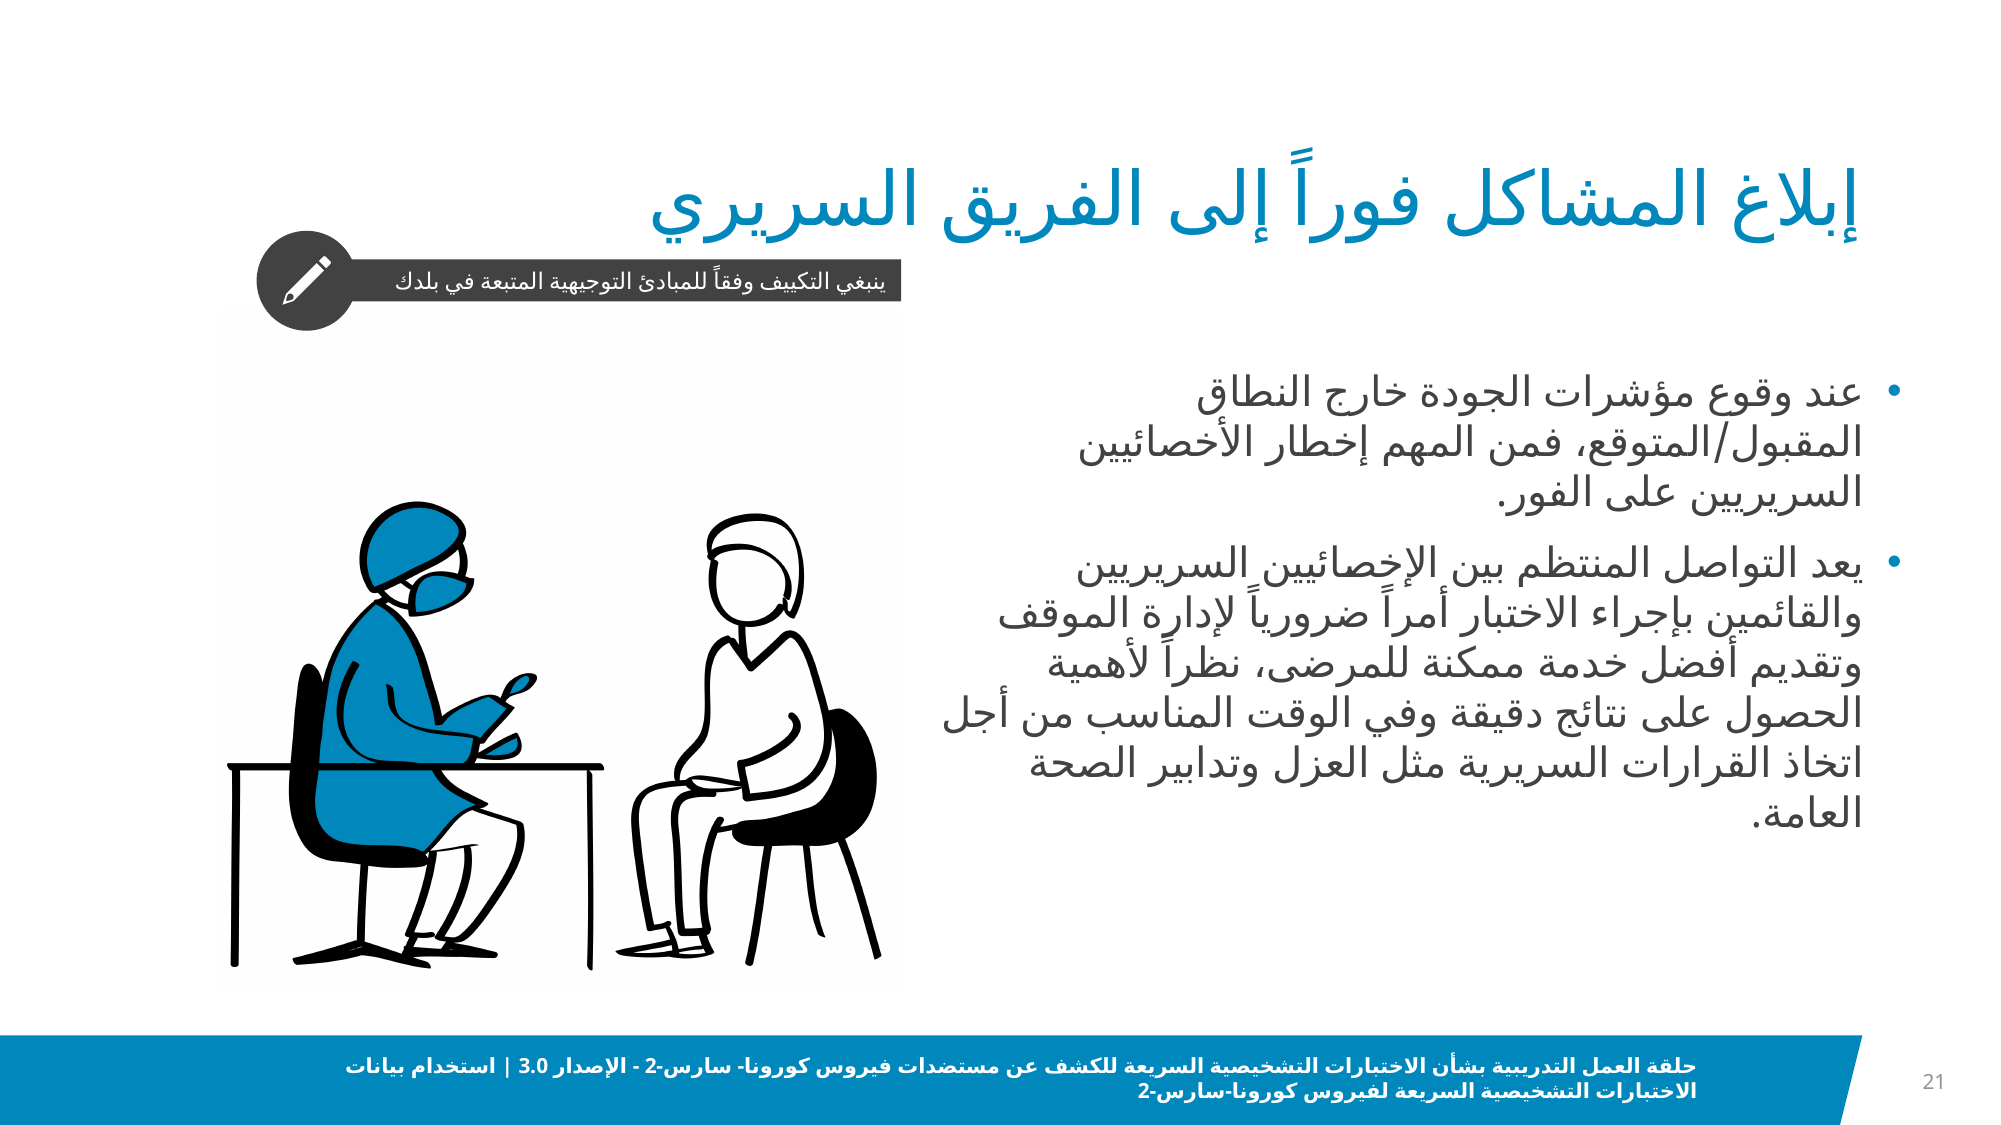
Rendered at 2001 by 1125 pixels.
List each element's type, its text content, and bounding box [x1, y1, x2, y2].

list عند وقوع مؤشرات الجودة خارج النطاق المقبول/المتوقع، فمن المهم إخطار الأخصائيين السريريين على الفور. يعد التواصل المنتظم بين الإخصائيين السريريين والقائمين بإجراء الاختبار أمراً ضرورياً لإدارة الموقف وتقديم أفضل خدمة ممكنة للمرضى، نظراً لأهمية الحصول على نتائج دقيقة وفي الوقت المناسب من أجل اتخاذ القرارات السريرية مثل العزل وتدابير الصحة العامة. [901, 286, 1917, 1016]
footer حلقة العمل التدريبية بشأن الاختبارات التشخيصية السريعة للكشف عن مستضدات فيروس كورونا- سارس-2 - الإصدار 3.0 | استخدام بيانات الاختبارات التشخيصية السريعة لفيروس كورونا-سارس-2 [302, 1036, 1698, 1119]
title إبلاغ المشاكل فوراً إلى الفريق السريري [137, 87, 1863, 243]
picture [218, 309, 902, 993]
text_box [257, 231, 902, 330]
slide_number 21 [1862, 1035, 1947, 1125]
